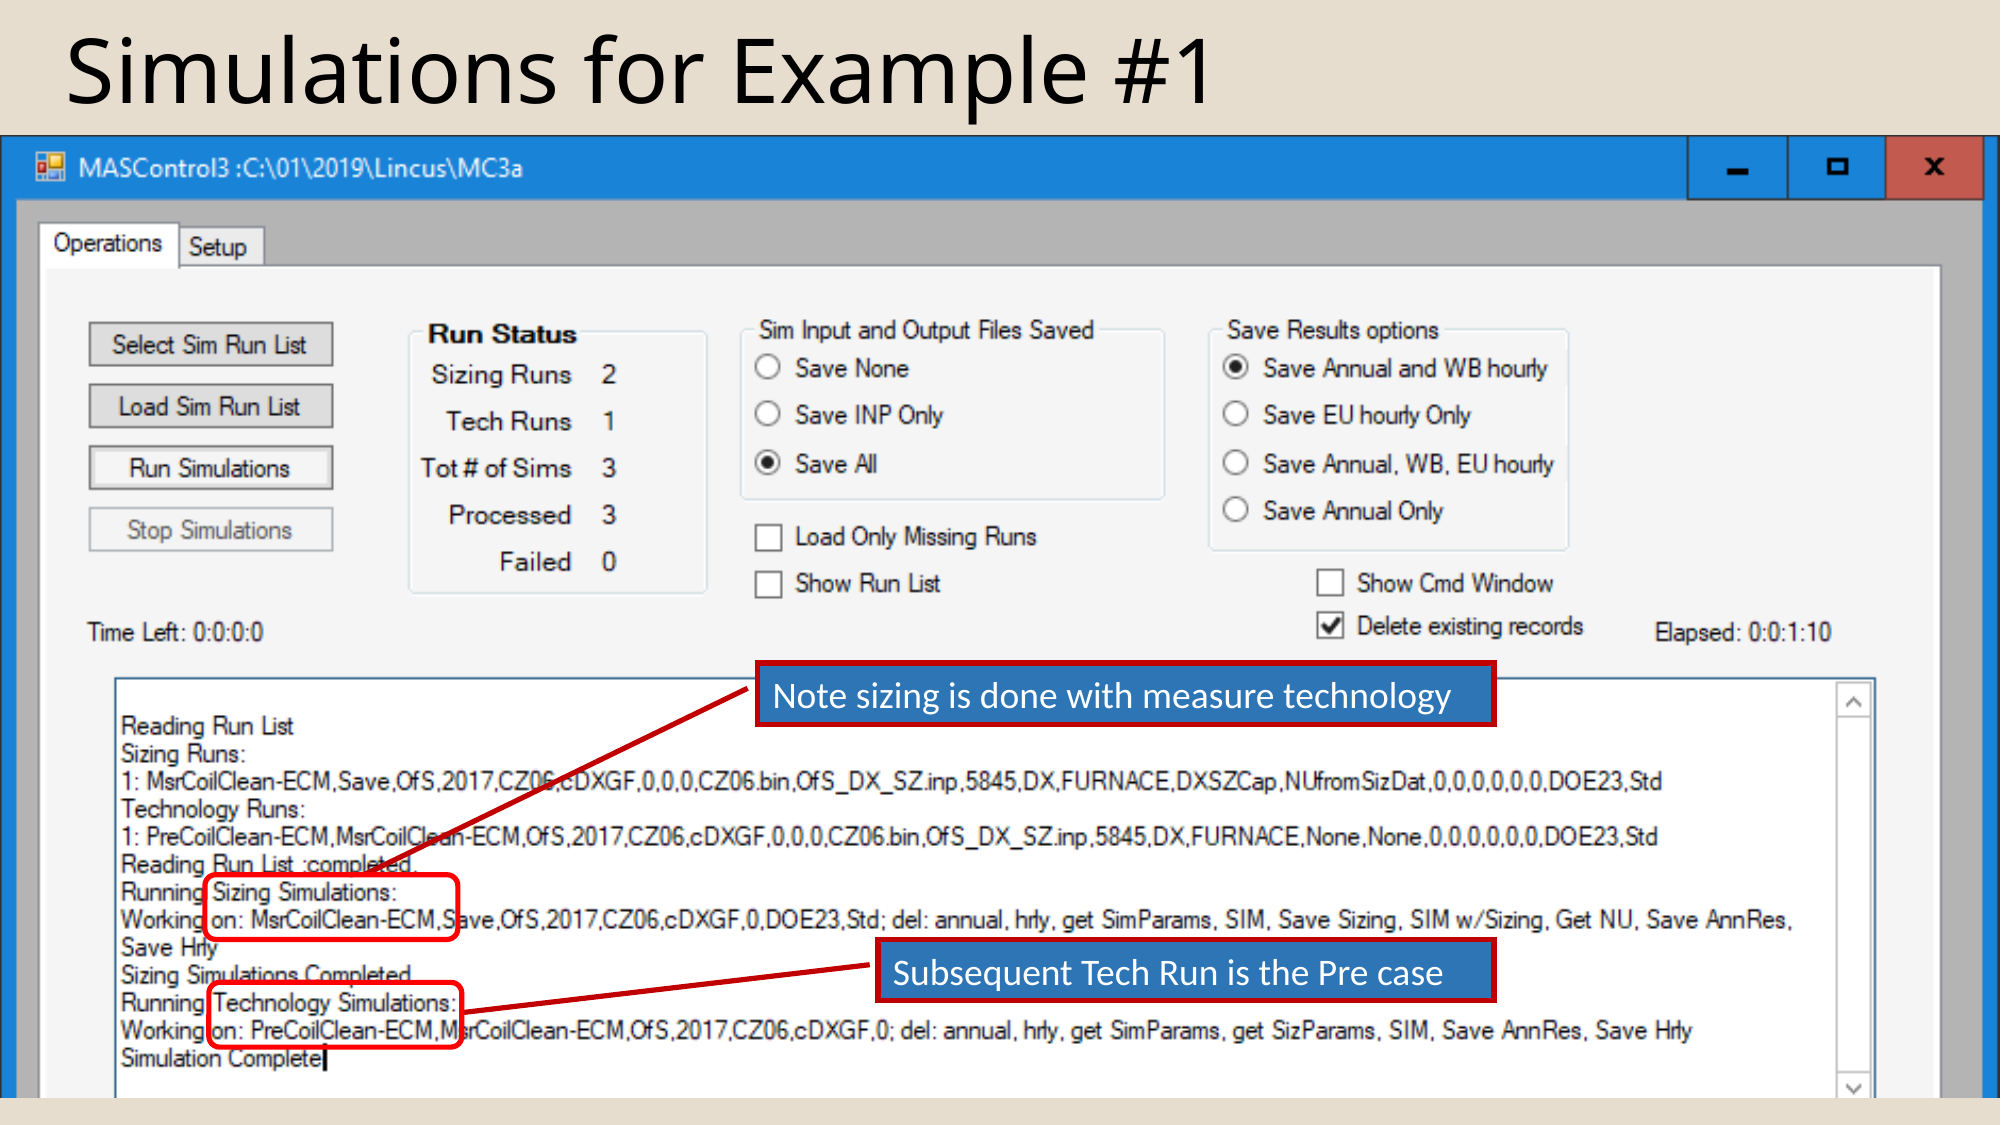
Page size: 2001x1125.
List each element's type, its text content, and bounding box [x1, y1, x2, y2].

title Simulations for Example #1 [50, 18, 1776, 131]
picture [0, 135, 2000, 1098]
